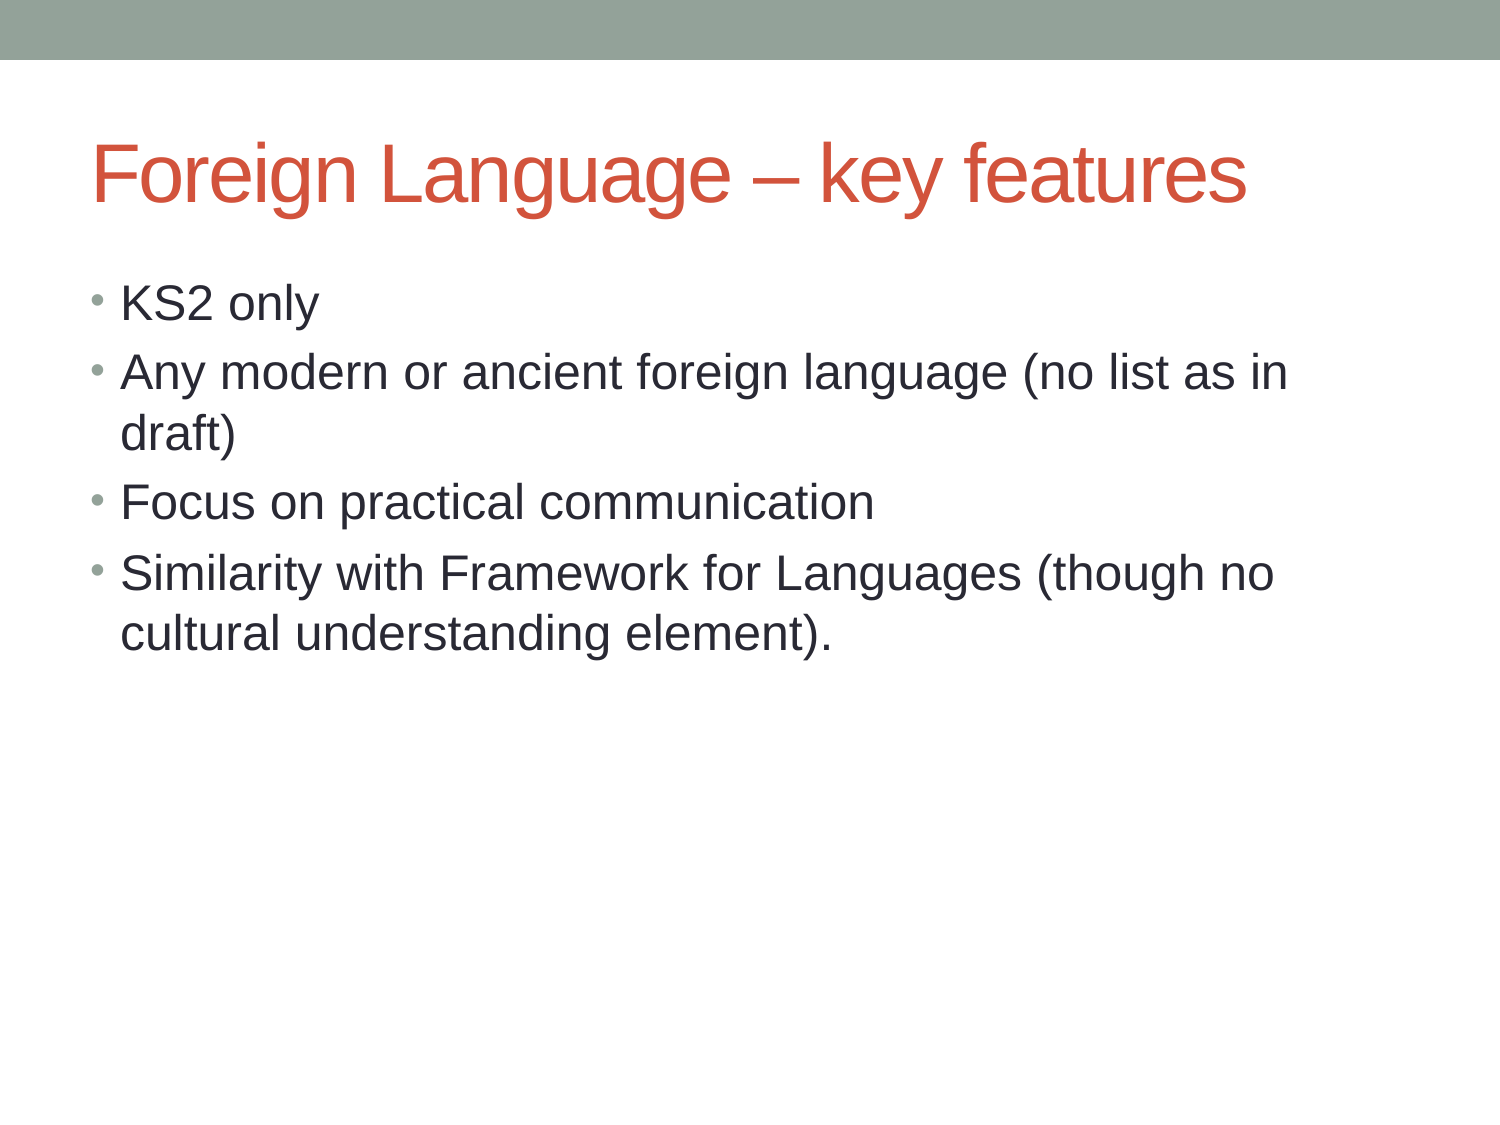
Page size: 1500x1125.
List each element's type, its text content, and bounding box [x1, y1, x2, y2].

title Foreign Language – key features [75, 87, 1425, 250]
list KS2 only Any modern or ancient foreign language (no list as in draft) Focus on practical communication Similarity with Framework for Languages (though no cultural understanding element). [75, 262, 1425, 1063]
